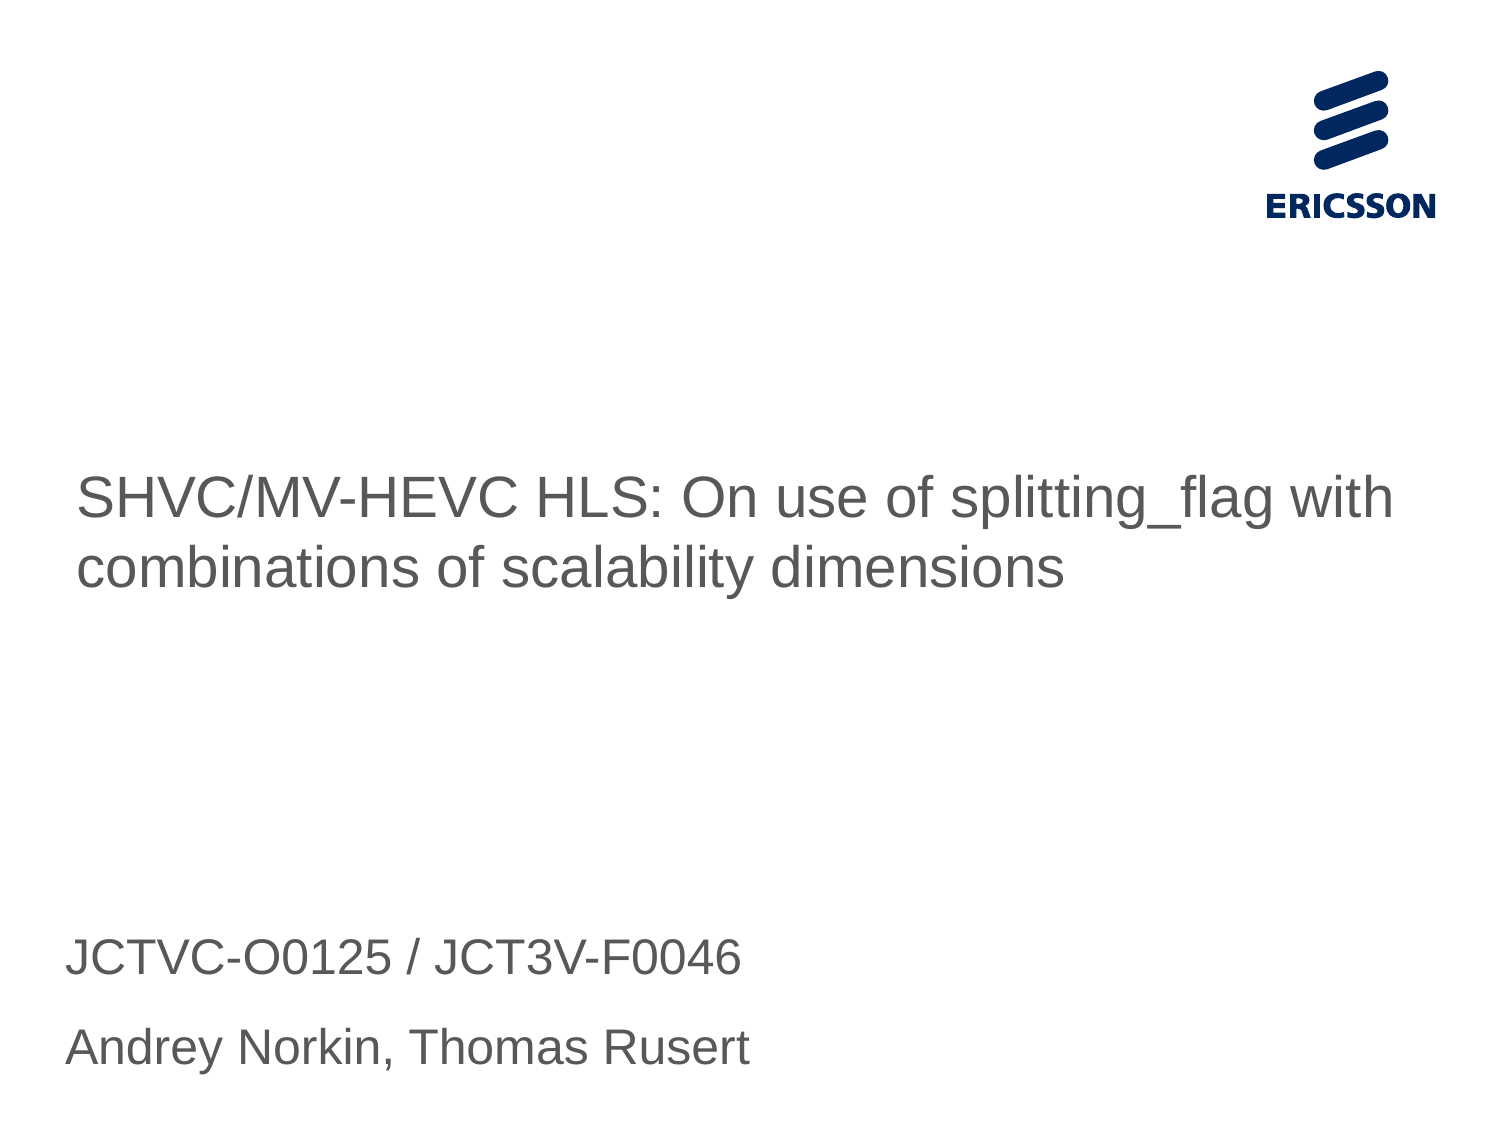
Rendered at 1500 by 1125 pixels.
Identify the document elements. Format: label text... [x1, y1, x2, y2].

title SHVC/MV-HEVC HLS: On use of splitting_flag with combinations of scalability dimensions [64, 296, 1435, 763]
subtitle JCTVC-O0125 / JCT3V-F0046 Andrey Norkin, Thomas Rusert [52, 845, 1424, 1074]
